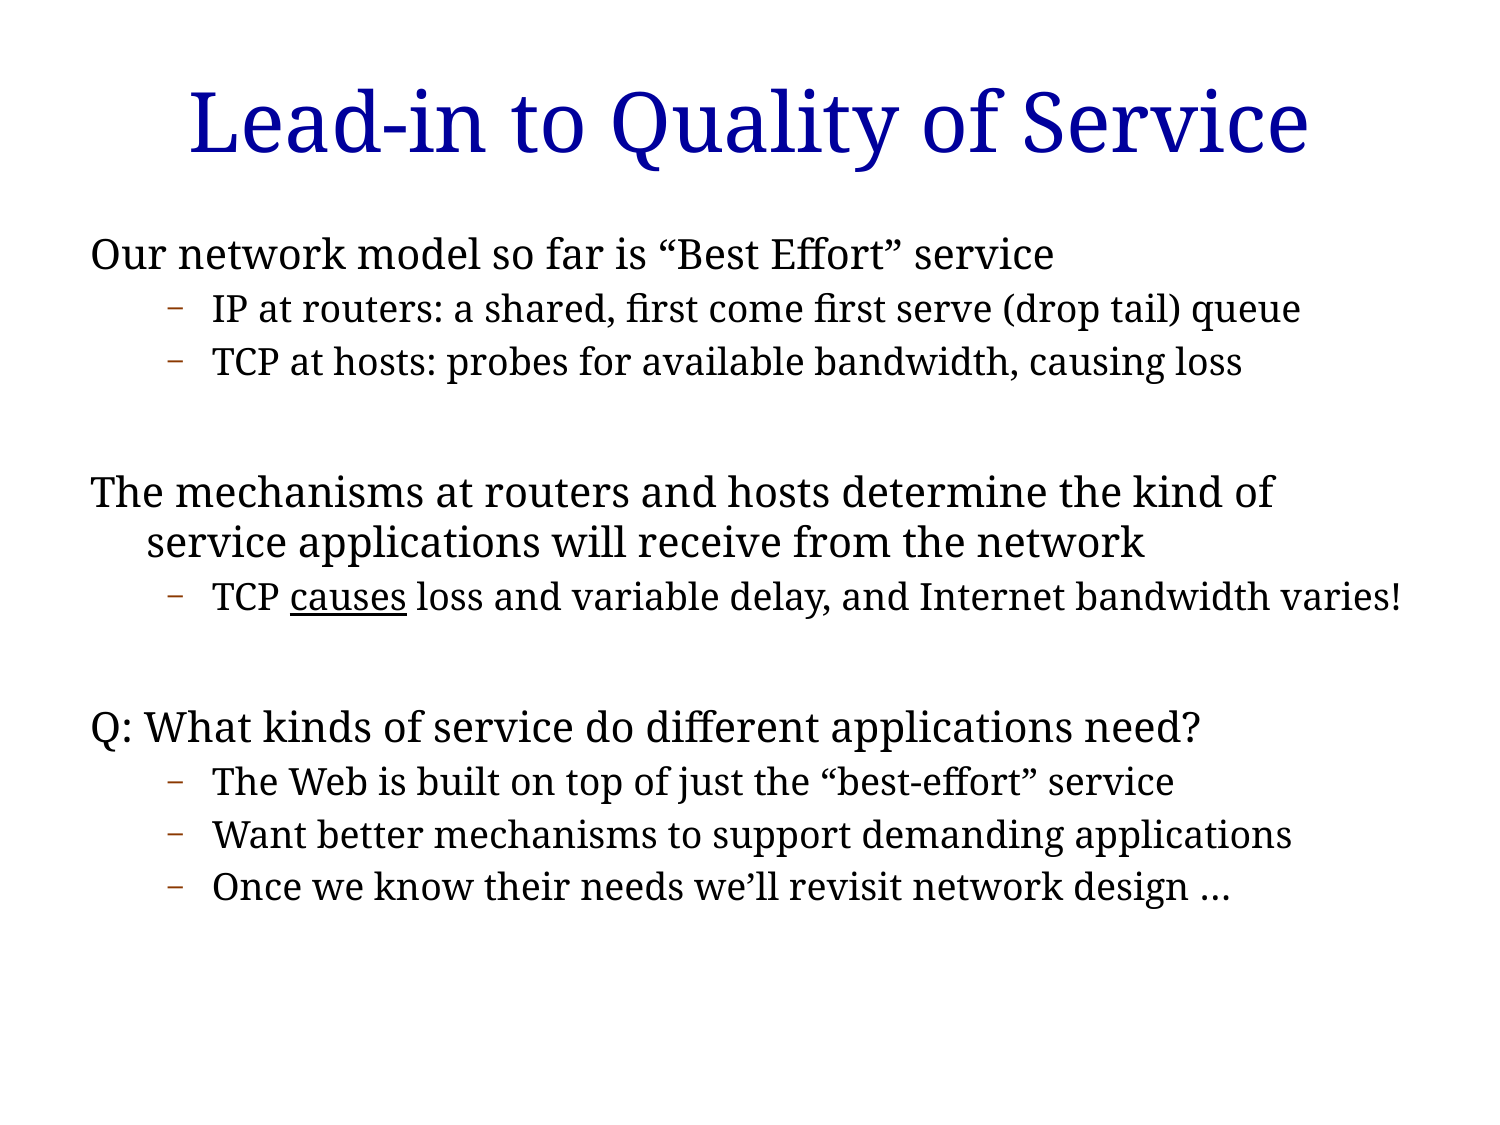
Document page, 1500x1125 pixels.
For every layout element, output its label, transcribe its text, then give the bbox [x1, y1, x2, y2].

title Lead-in to Quality of Service [74, 47, 1426, 191]
list Our network model so far is “Best Effort” service IP at routers: a shared, first come first serve (drop tail) queue TCP at hosts: probes for available bandwidth, causing loss The mechanisms at routers and hosts determine the kind of service applications will receive from the network TCP causes loss and variable delay, and Internet bandwidth varies! Q: What kinds of service do different applications need? The Web is built on top of just the “best-effort” service Want better mechanisms to support demanding applications Once we know their needs we’ll revisit network design … [74, 219, 1426, 963]
